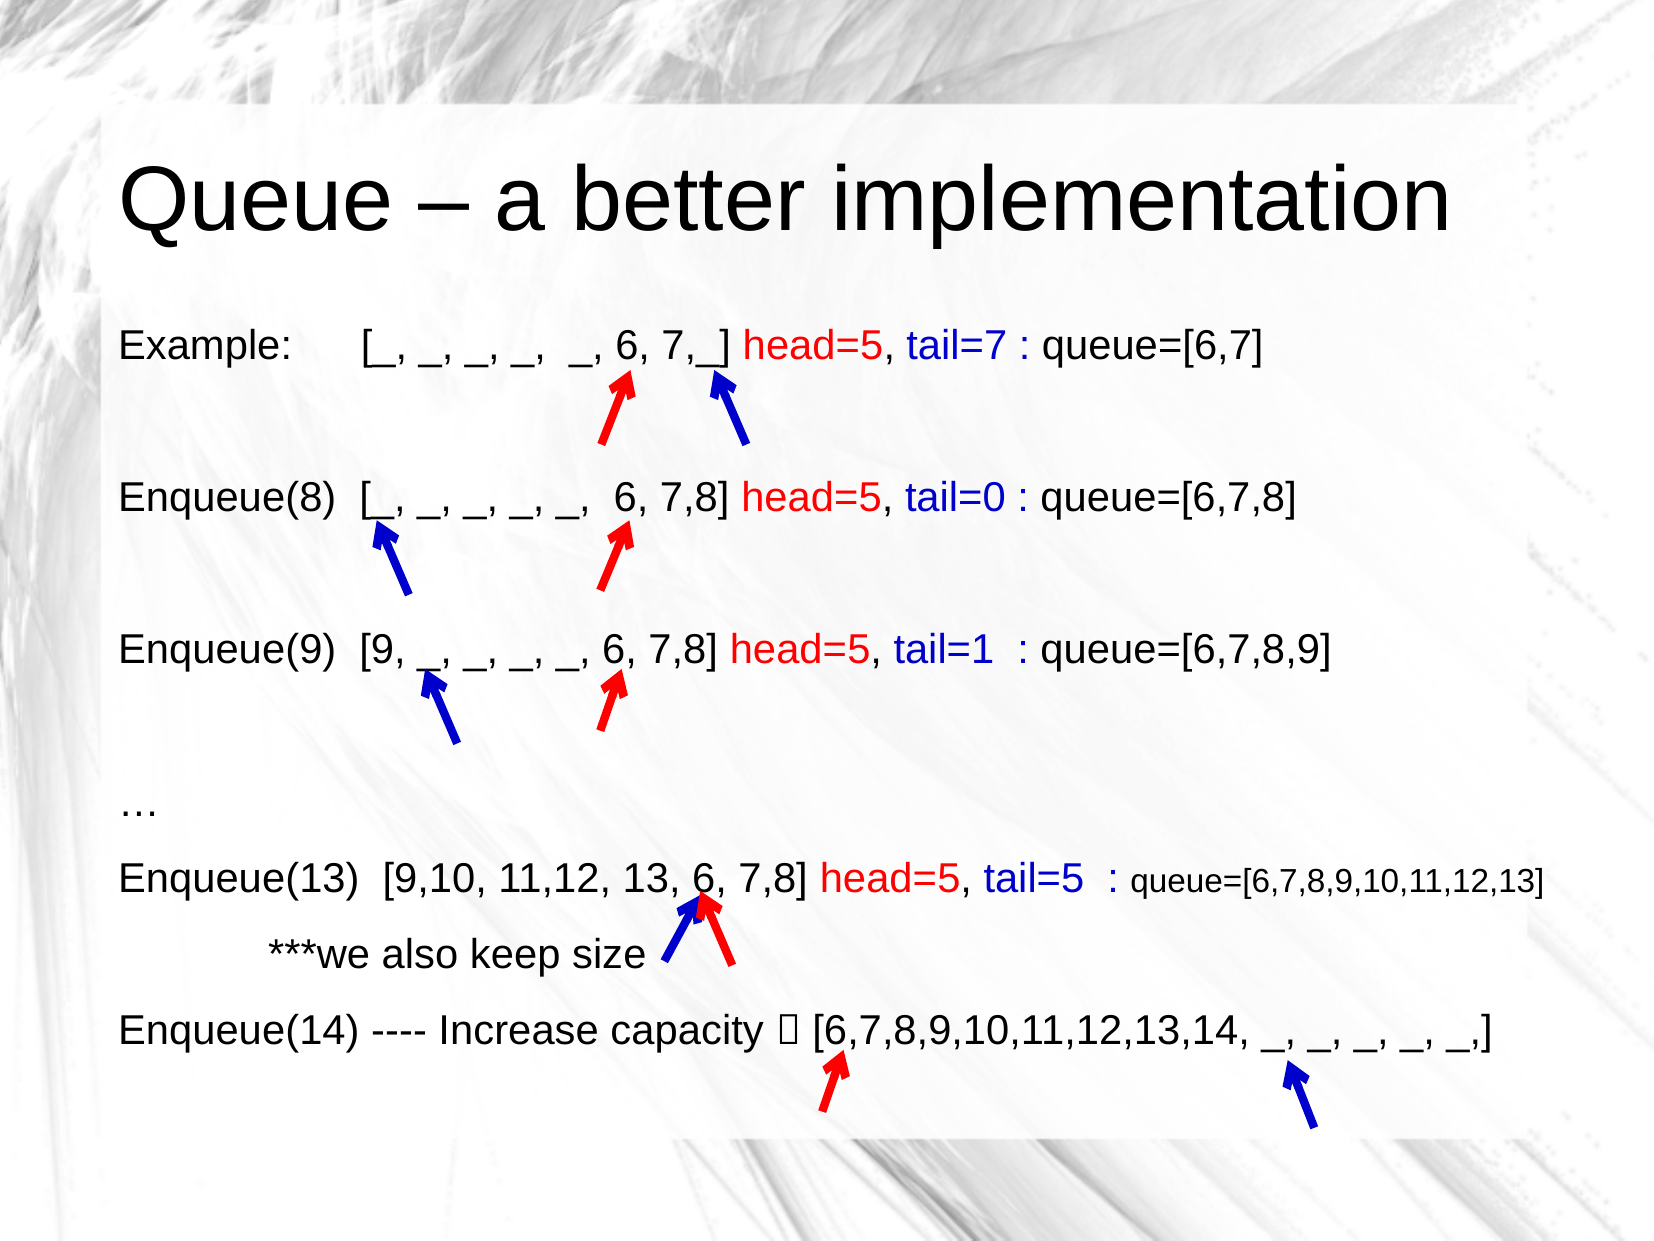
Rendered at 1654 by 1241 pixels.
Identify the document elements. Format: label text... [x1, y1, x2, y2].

title Queue – a better implementation [118, 112, 1506, 281]
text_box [822, 1049, 844, 1112]
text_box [376, 520, 409, 595]
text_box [600, 520, 630, 591]
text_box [601, 370, 631, 445]
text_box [700, 890, 733, 966]
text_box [600, 669, 622, 731]
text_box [425, 669, 458, 744]
list Example: [_, _, _, _, _, 6, 7,_] head=5, tail=7 : queue=[6,7] Enqueue(8) [_, _, _, _, _, 6, 7,8] head=5, tail=0 : queue=[6,7,8] Enqueue(9) [9, _, _, _, _, 6, 7,8] head=5, tail=1 : queue=[6,7,8,9] … Enqueue(13) [9,10, 11,12, 13, 6, 7,8] head=5, tail=5 : queue=[6,7,8,9,10,11,12,13] ***we also keep size Enqueue(14) ---- Increase capacity  [6,7,8,9,10,11,12,13,14, _, _, _, _, _,] [118, 319, 1571, 1109]
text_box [1287, 1060, 1315, 1128]
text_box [714, 370, 747, 445]
picture [0, 0, 1654, 1241]
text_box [664, 894, 700, 962]
